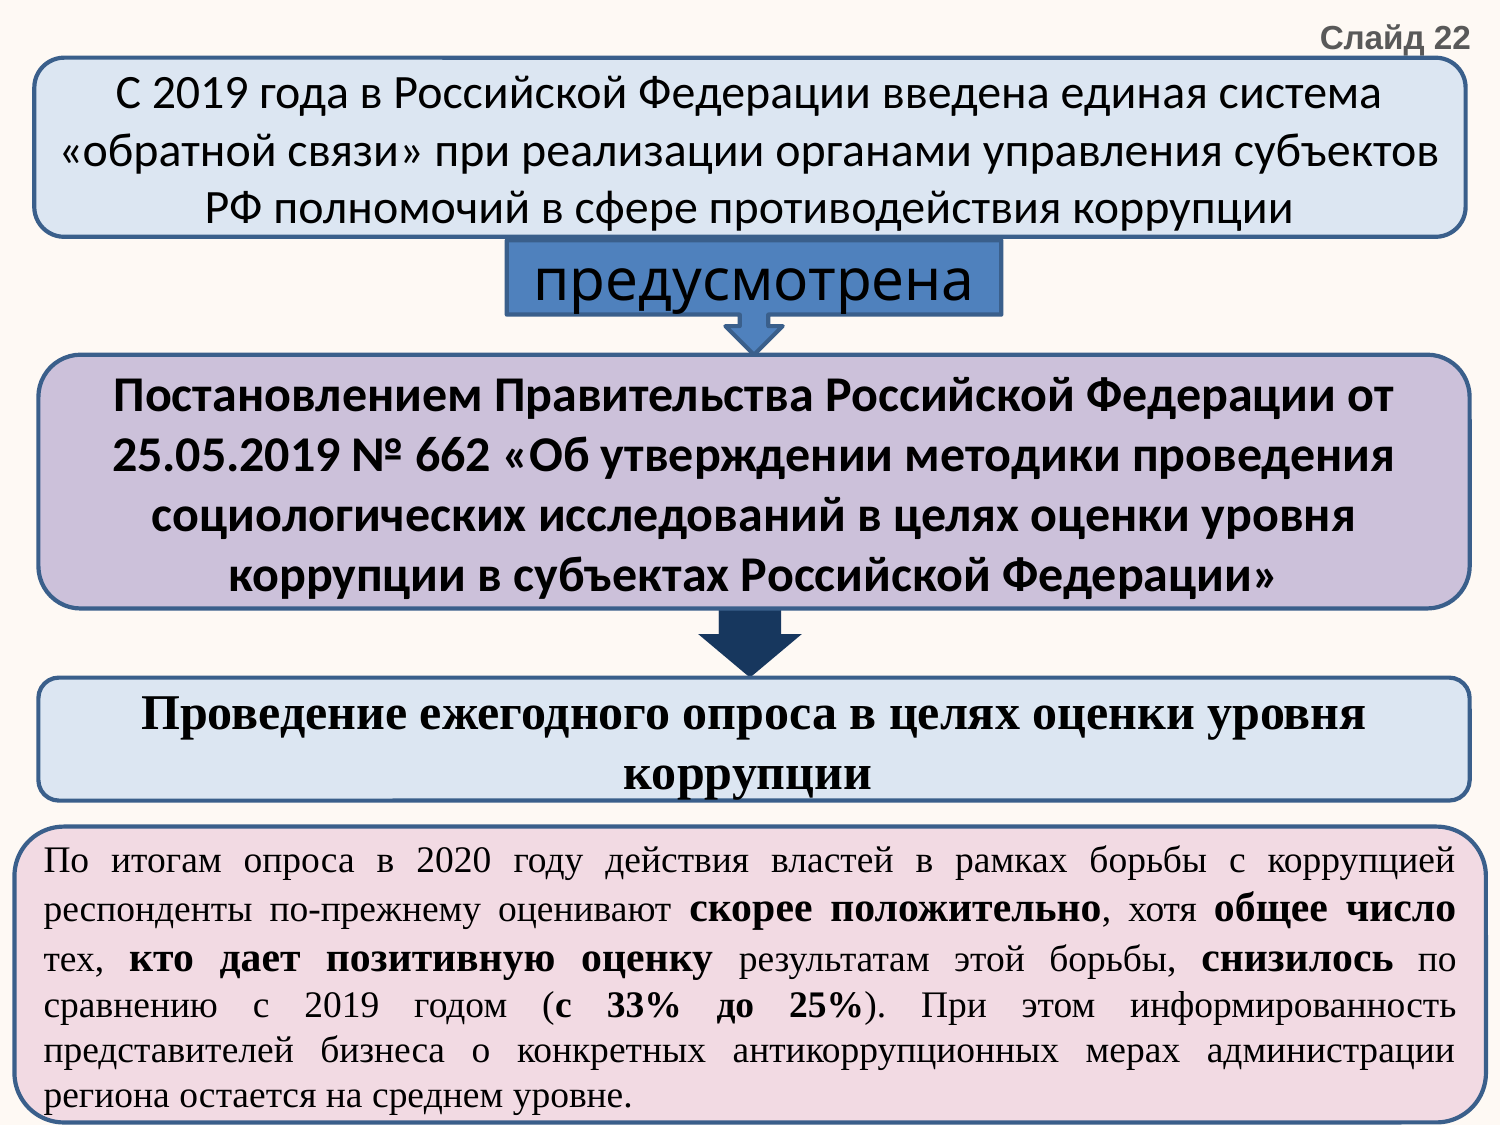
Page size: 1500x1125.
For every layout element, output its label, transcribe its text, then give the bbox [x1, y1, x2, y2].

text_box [698, 590, 802, 678]
text_box Слайд 22 [1288, 9, 1486, 64]
text_box предусмотрена [504, 238, 1004, 357]
text_box Постановлением Правительства Российской Федерации от 25.05.2019 № 662 «Об утверждении методики проведения социологических исследований в целях оценки уровня коррупции в субъектах Российской Федерации» [36, 352, 1472, 611]
text_box По итогам опроса в 2020 году действия властей в рамках борьбы с коррупцией респонденты по-прежнему оценивают скорее положительно, хотя общее число тех, кто дает позитивную оценку результатам этой борьбы, снизилось по сравнению с 2019 годом (с 33% до 25%). При этом информированность представителей бизнеса о конкретных антикоррупционных мерах администрации региона остается на среднем уровне. [12, 824, 1489, 1125]
text_box С 2019 года в Российской Федерации введена единая система «обратной связи» при реализации органами управления субъектов РФ полномочий в сфере противодействия коррупции [32, 55, 1468, 239]
text_box Проведение ежегодного опроса в целях оценки уровня коррупции [36, 675, 1472, 803]
